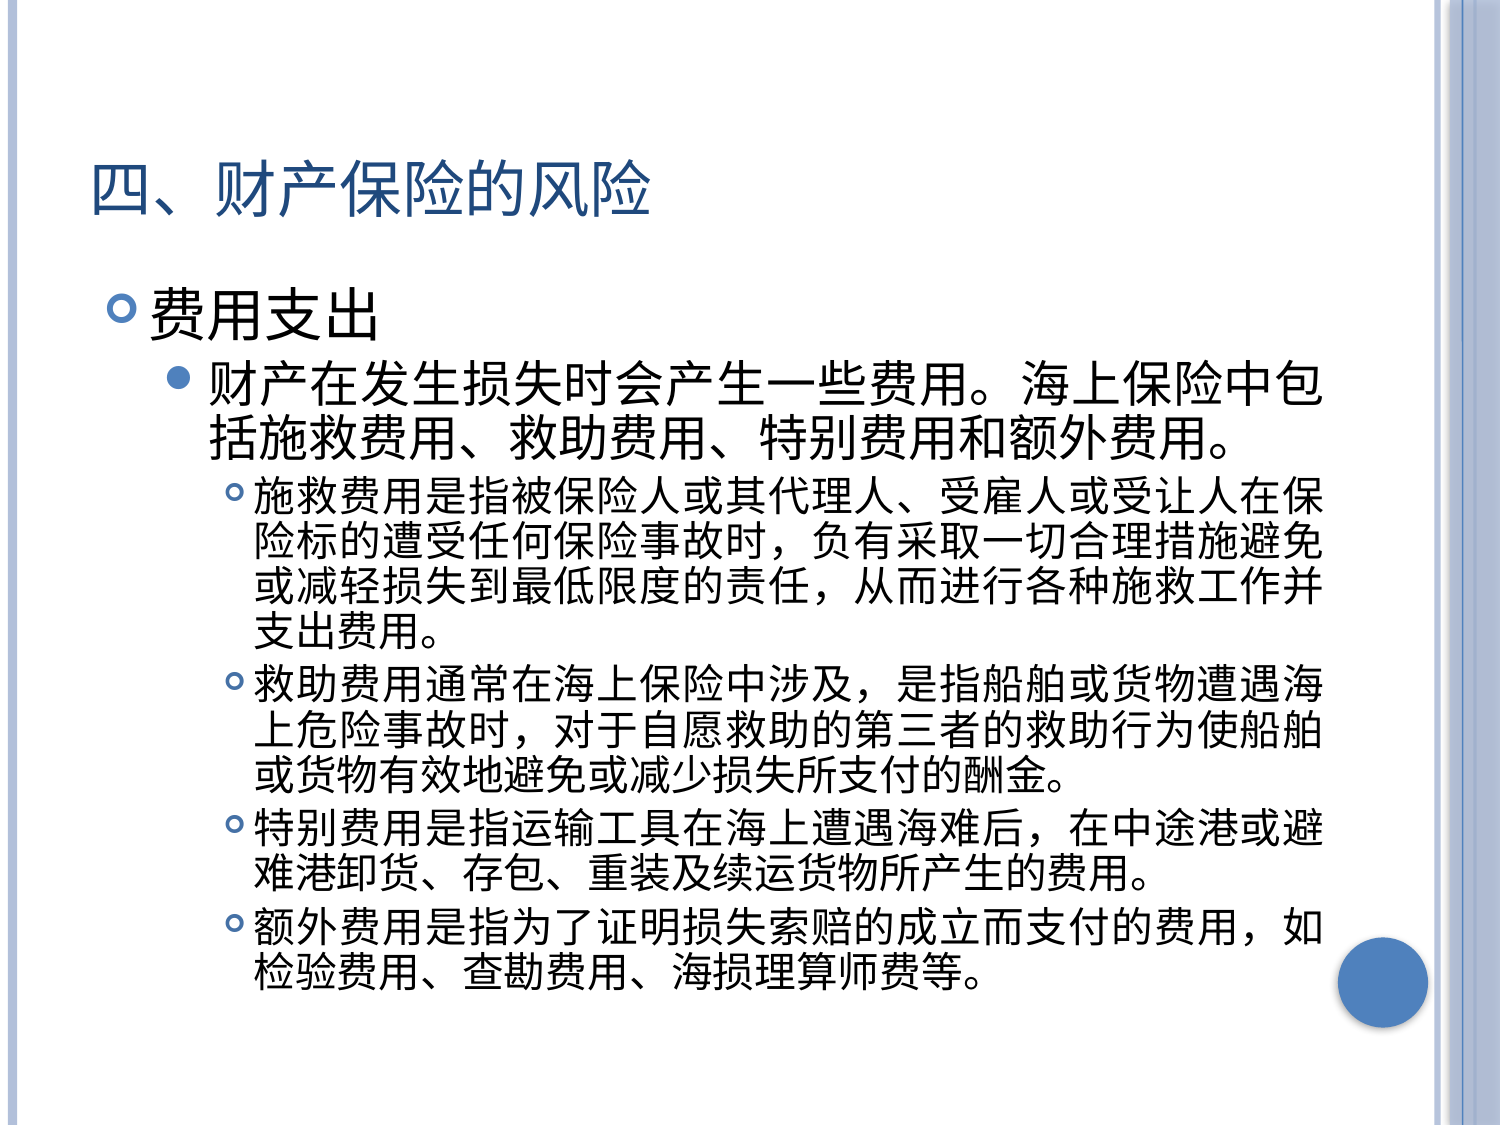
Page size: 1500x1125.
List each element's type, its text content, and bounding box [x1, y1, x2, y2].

list 费用支出 财产在发生损失时会产生一些费用。海上保险中包括施救费用、救助费用、特别费用和额外费用。 施救费用是指被保险人或其代理人、受雇人或受让人在保险标的遭受任何保险事故时，负有采取一切合理措施避免或减轻损失到最低限度的责任，从而进行各种施救工作并支出费用。 救助费用通常在海上保险中涉及，是指船舶或货物遭遇海上危险事故时，对于自愿救助的第三者的救助行为使船舶或货物有效地避免或减少损失所支付的酬金。 特别费用是指运输工具在海上遭遇海难后，在中途港或避难港卸货、存包、重装及续运货物所产生的费用。 额外费用是指为了证明损失索赔的成立而支付的费用，如检验费用、查勘费用、海损理算师费等。 [88, 278, 1340, 1005]
title 四、财产保险的风险 [75, 45, 1300, 233]
